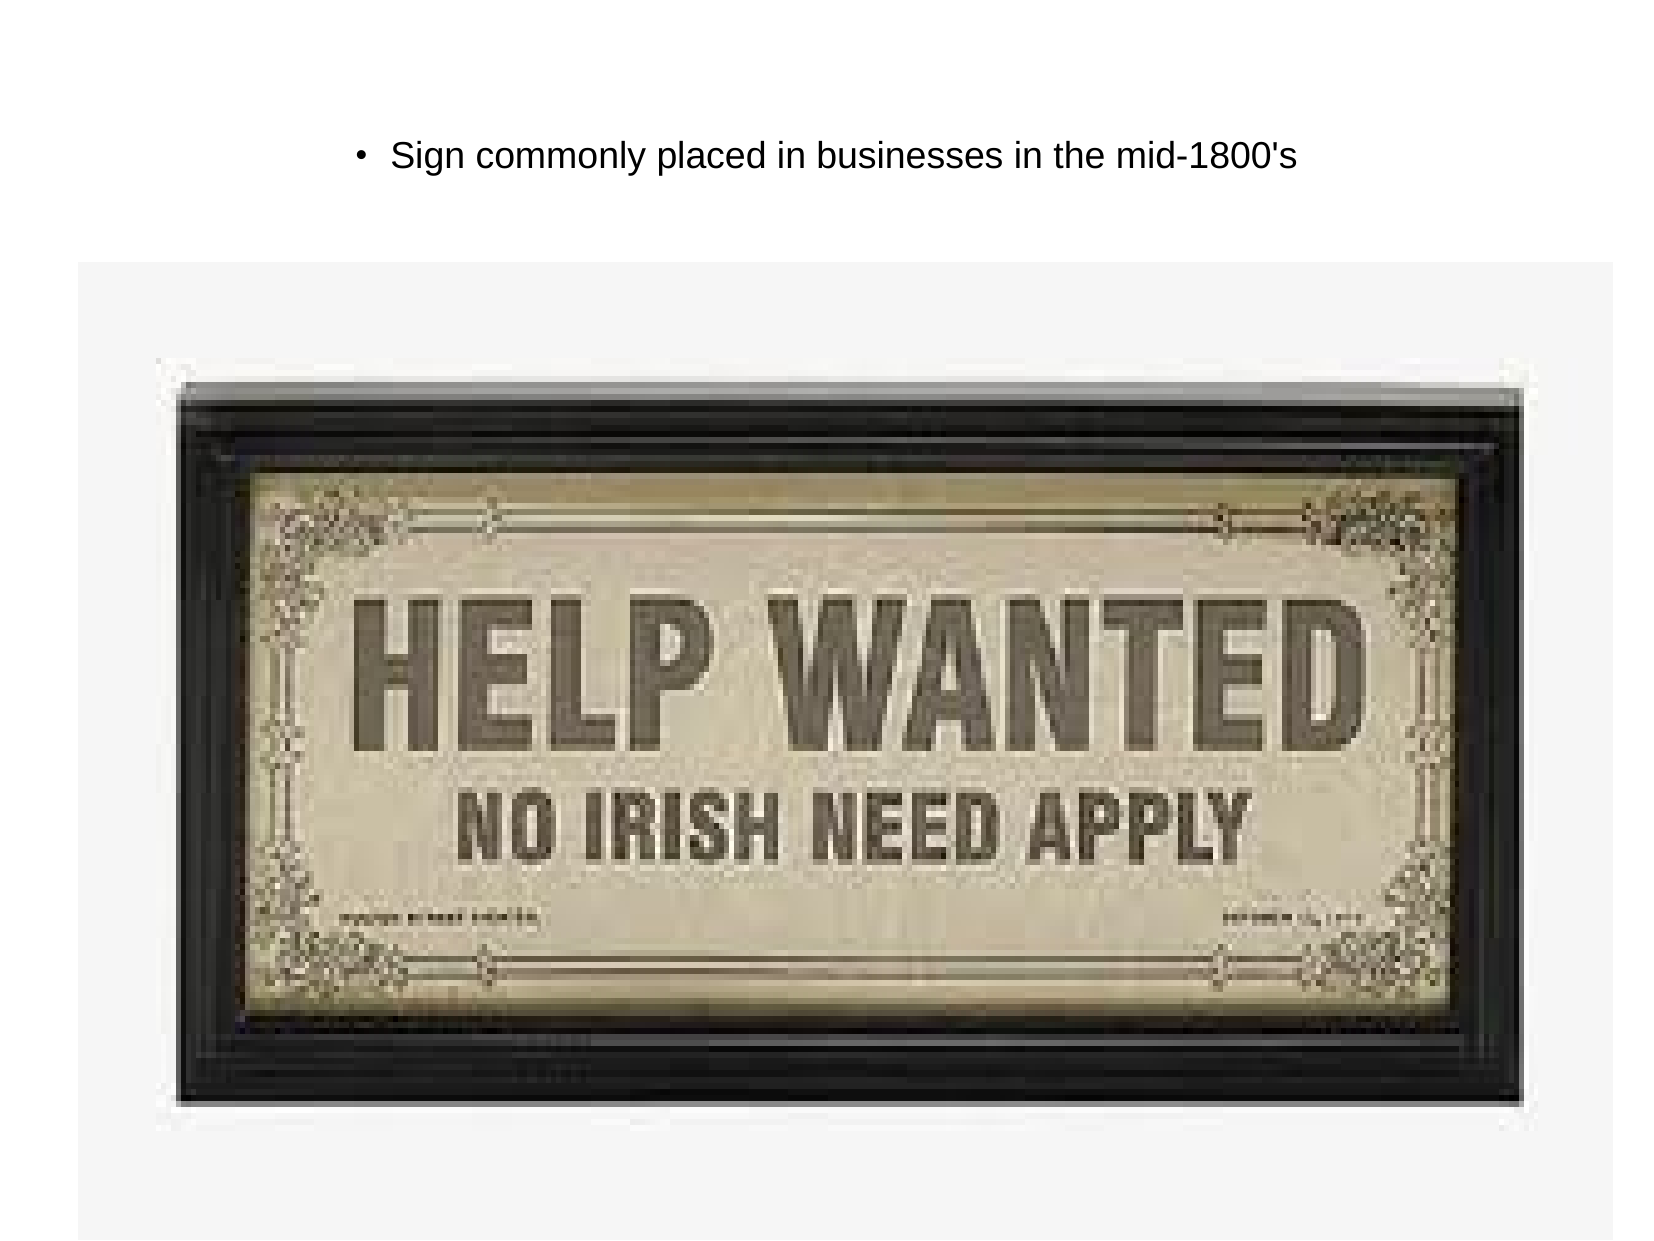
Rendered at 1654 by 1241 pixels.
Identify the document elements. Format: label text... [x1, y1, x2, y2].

picture [78, 262, 1613, 1241]
text_box Sign commonly placed in businesses in the mid-1800's [82, 47, 1571, 259]
